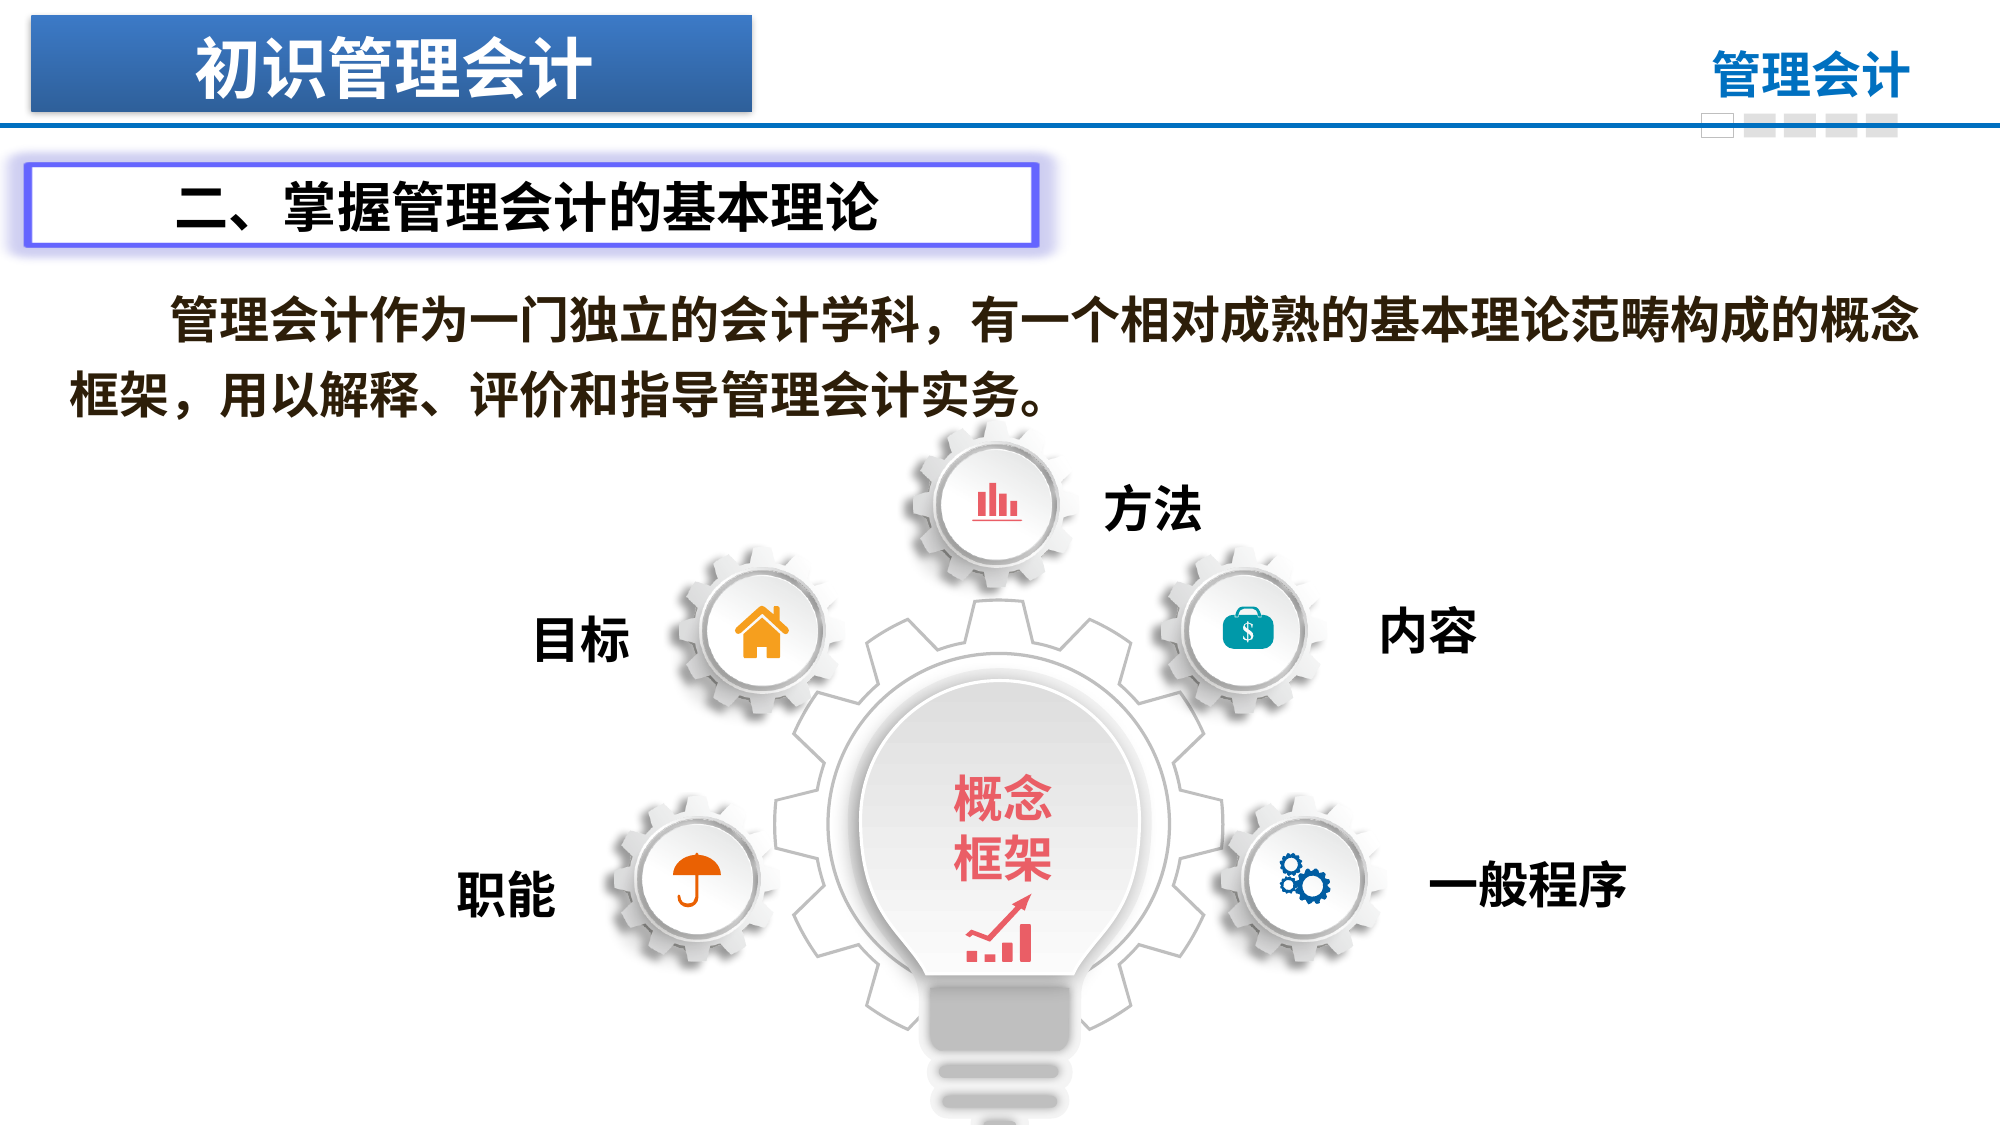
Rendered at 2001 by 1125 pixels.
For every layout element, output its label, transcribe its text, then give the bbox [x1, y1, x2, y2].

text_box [913, 421, 1079, 590]
text_box [826, 729, 855, 918]
text_box [983, 668, 1052, 677]
text_box [784, 848, 855, 959]
text_box 职能 [390, 834, 609, 936]
text_box [1145, 774, 1152, 870]
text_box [0, 136, 1082, 273]
text_box [1144, 850, 1207, 959]
text_box 管理会计作为一门独立的会计学科，有一个相对成熟的基本理论范畴构成的概念框架，用以解释、评价和指导管理会计实务。 [55, 266, 1943, 432]
text_box 内容 [1363, 570, 1508, 671]
text_box 方法 [1083, 447, 1245, 549]
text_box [614, 795, 780, 964]
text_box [860, 680, 1140, 1125]
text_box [679, 547, 845, 716]
text_box [782, 728, 827, 801]
text_box 一般程序 [1413, 824, 1697, 925]
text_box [31, 14, 753, 117]
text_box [1161, 547, 1327, 716]
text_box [1220, 795, 1387, 964]
text_box [1144, 731, 1172, 918]
text_box [1171, 728, 1211, 799]
text_box 目标 [444, 562, 646, 696]
text_box [864, 601, 1133, 678]
